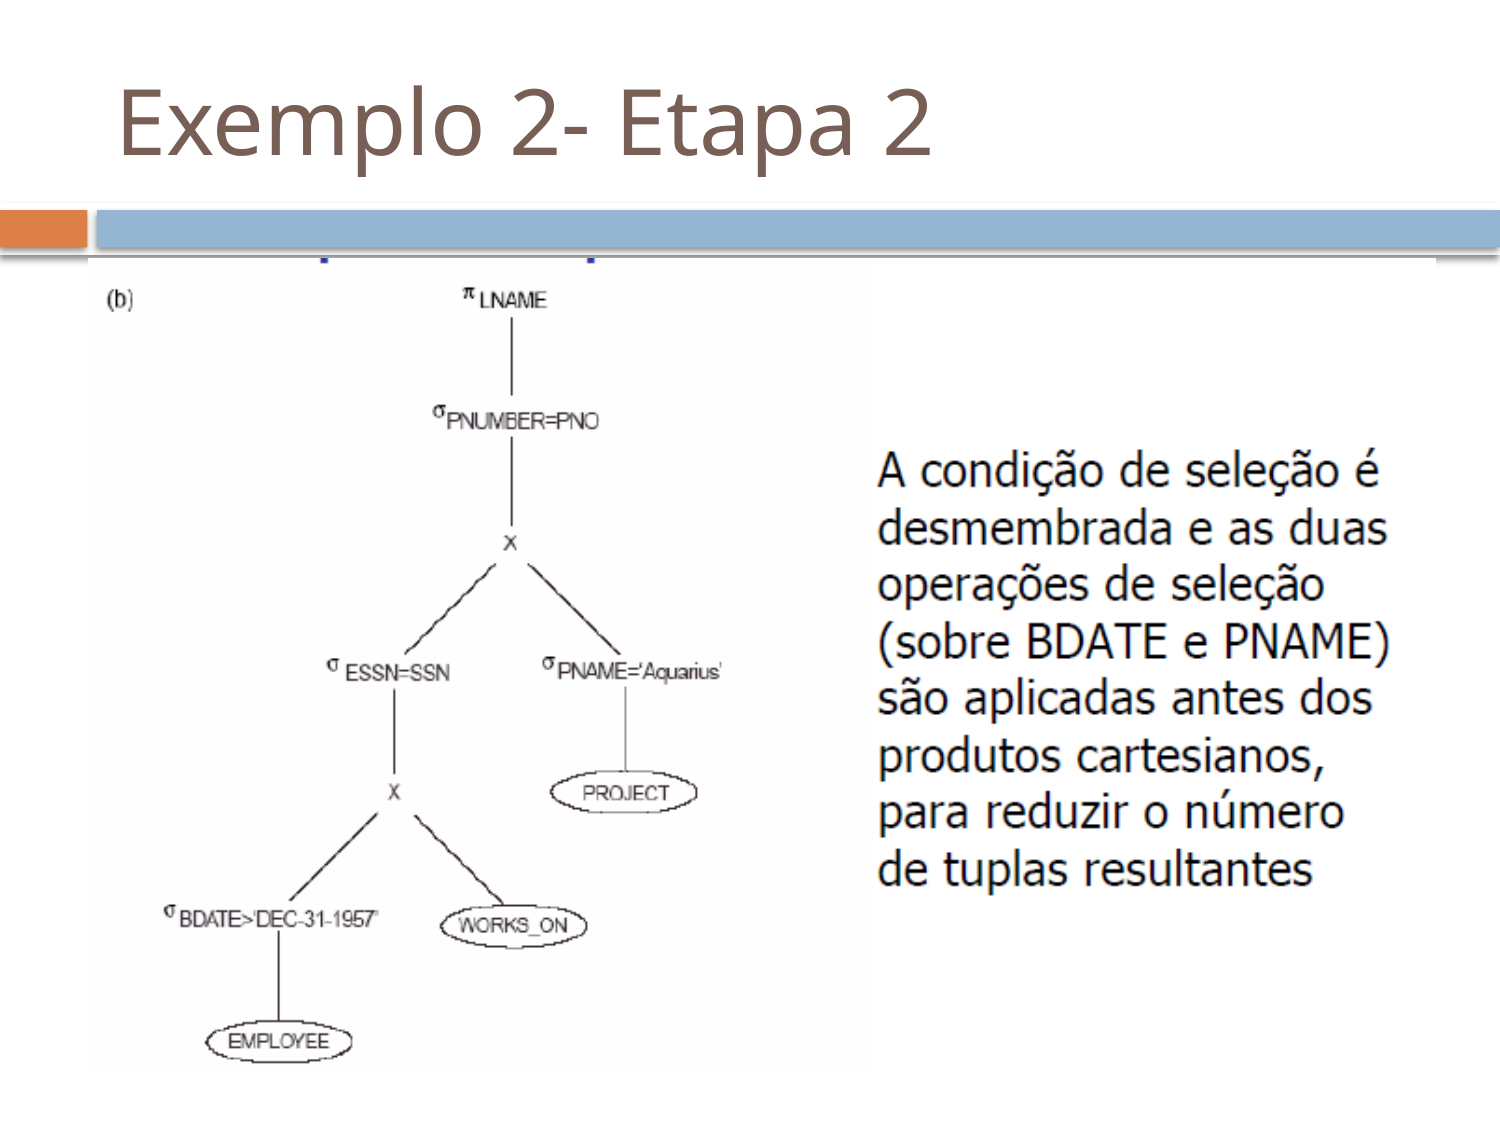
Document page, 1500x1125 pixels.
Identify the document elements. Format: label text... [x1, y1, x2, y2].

title Exemplo 2- Etapa 2 [100, 37, 1438, 200]
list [87, 257, 1436, 1071]
